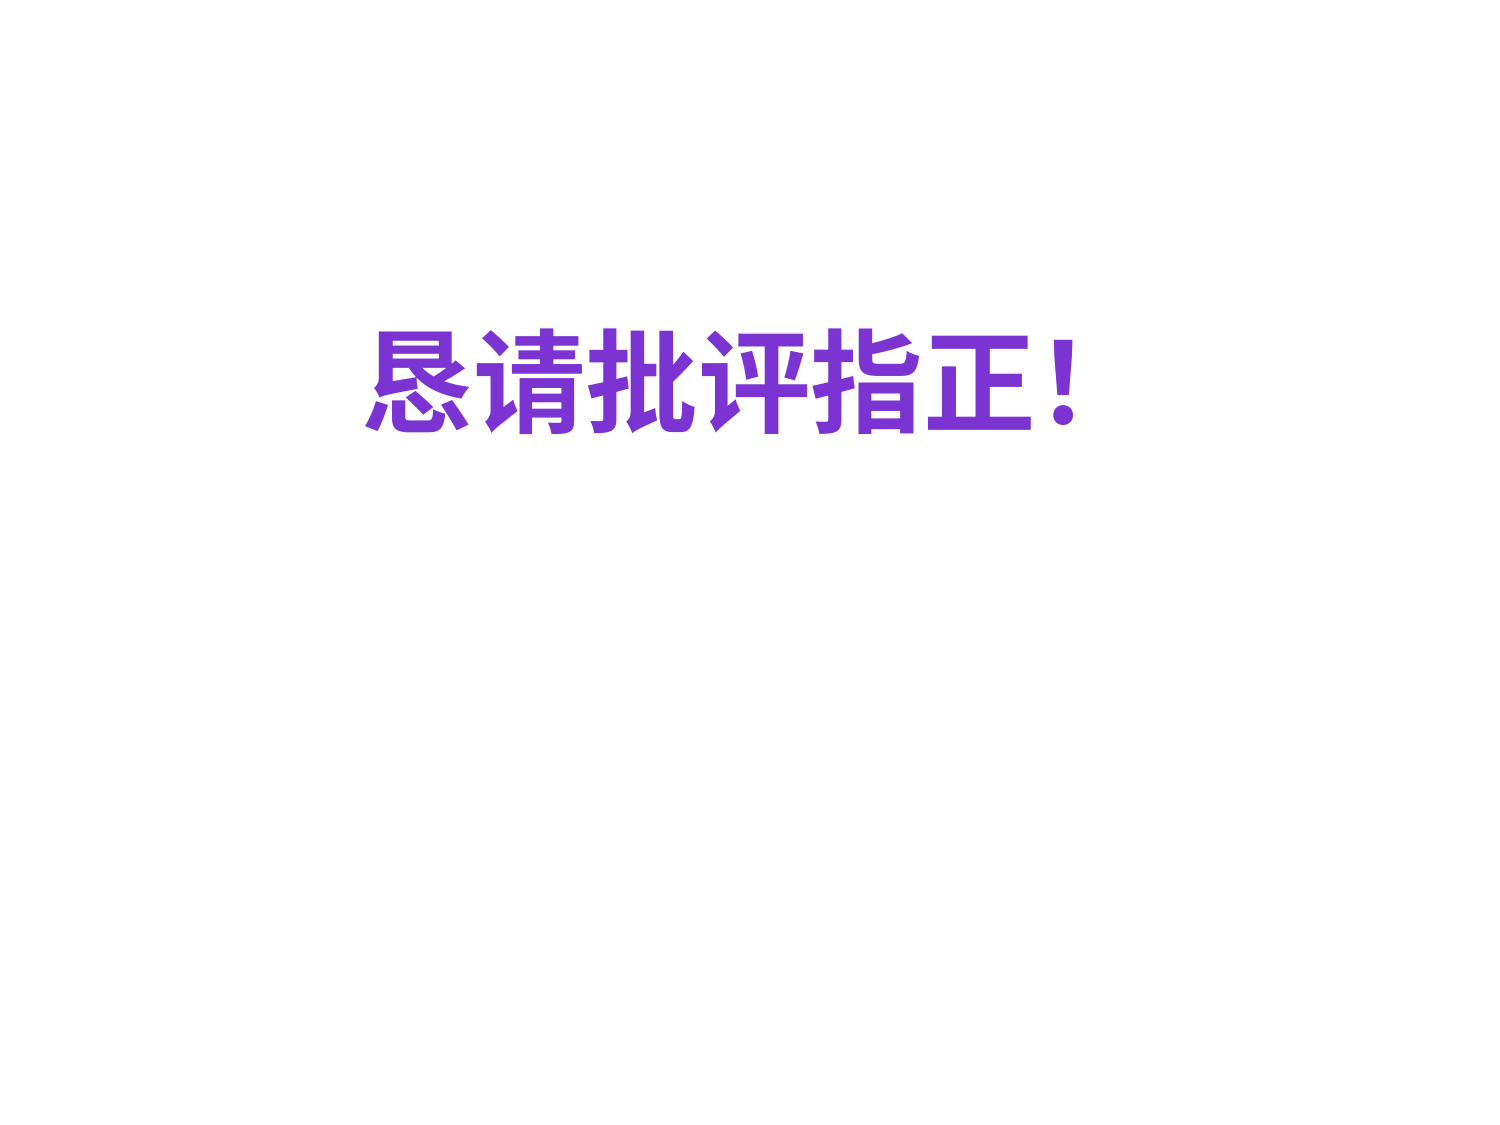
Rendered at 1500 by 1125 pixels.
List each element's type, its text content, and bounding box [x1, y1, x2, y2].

text_box 恳请批评指正！ [345, 304, 1164, 455]
